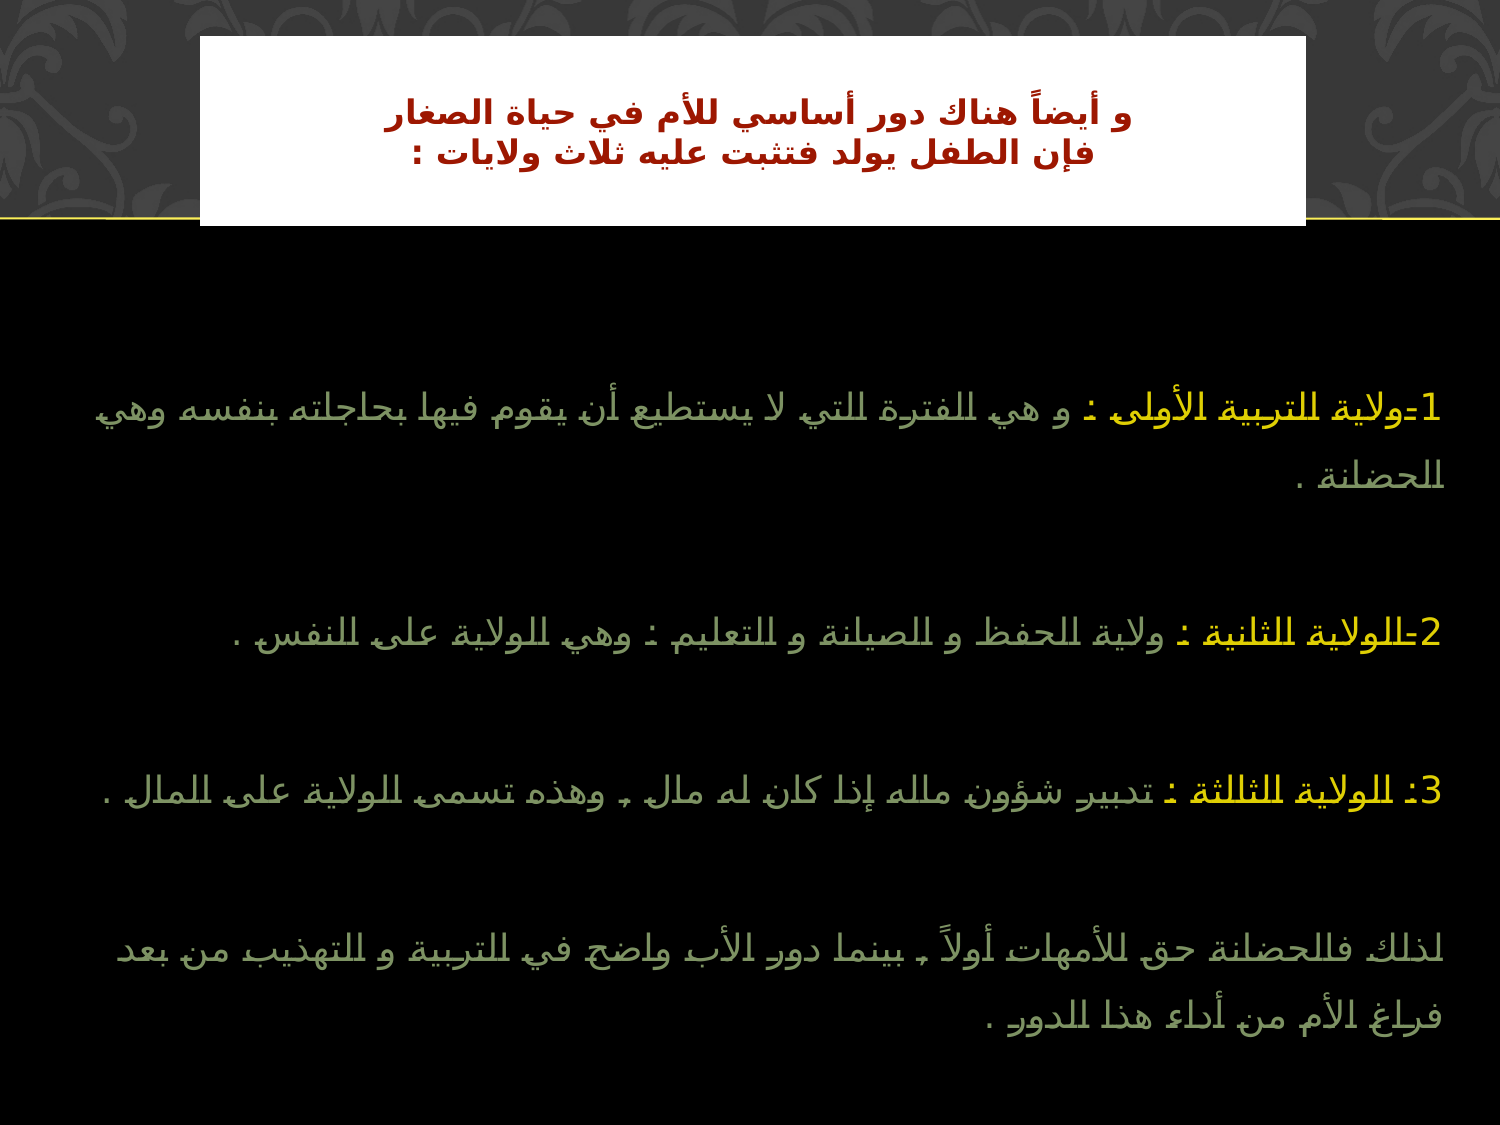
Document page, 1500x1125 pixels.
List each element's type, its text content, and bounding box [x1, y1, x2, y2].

title و أيضاً هناك دور أساسي للأم في حياة الصغار فإن الطفل يولد فتثبت عليه ثلاث ولايات : [200, 36, 1306, 226]
list 1-ولاية التربية الأولى : و هي الفترة التي لا يستطيع أن يقوم فيها بحاجاته بنفسه وهي الحضانة . 2-الولاية الثانية : ولاية الحفظ و الصيانة و التعليم : وهي الولاية على النفس . 3: الولاية الثالثة : تدبير شؤون ماله إذا كان له مال , وهذه تسمى الولاية على المال . لذلك فالحضانة حق للأمهات أولاً , بينما دور الأب واضح في التربية و التهذيب من بعد فراغ الأم من أداء هذا الدور . [76, 326, 1459, 1071]
